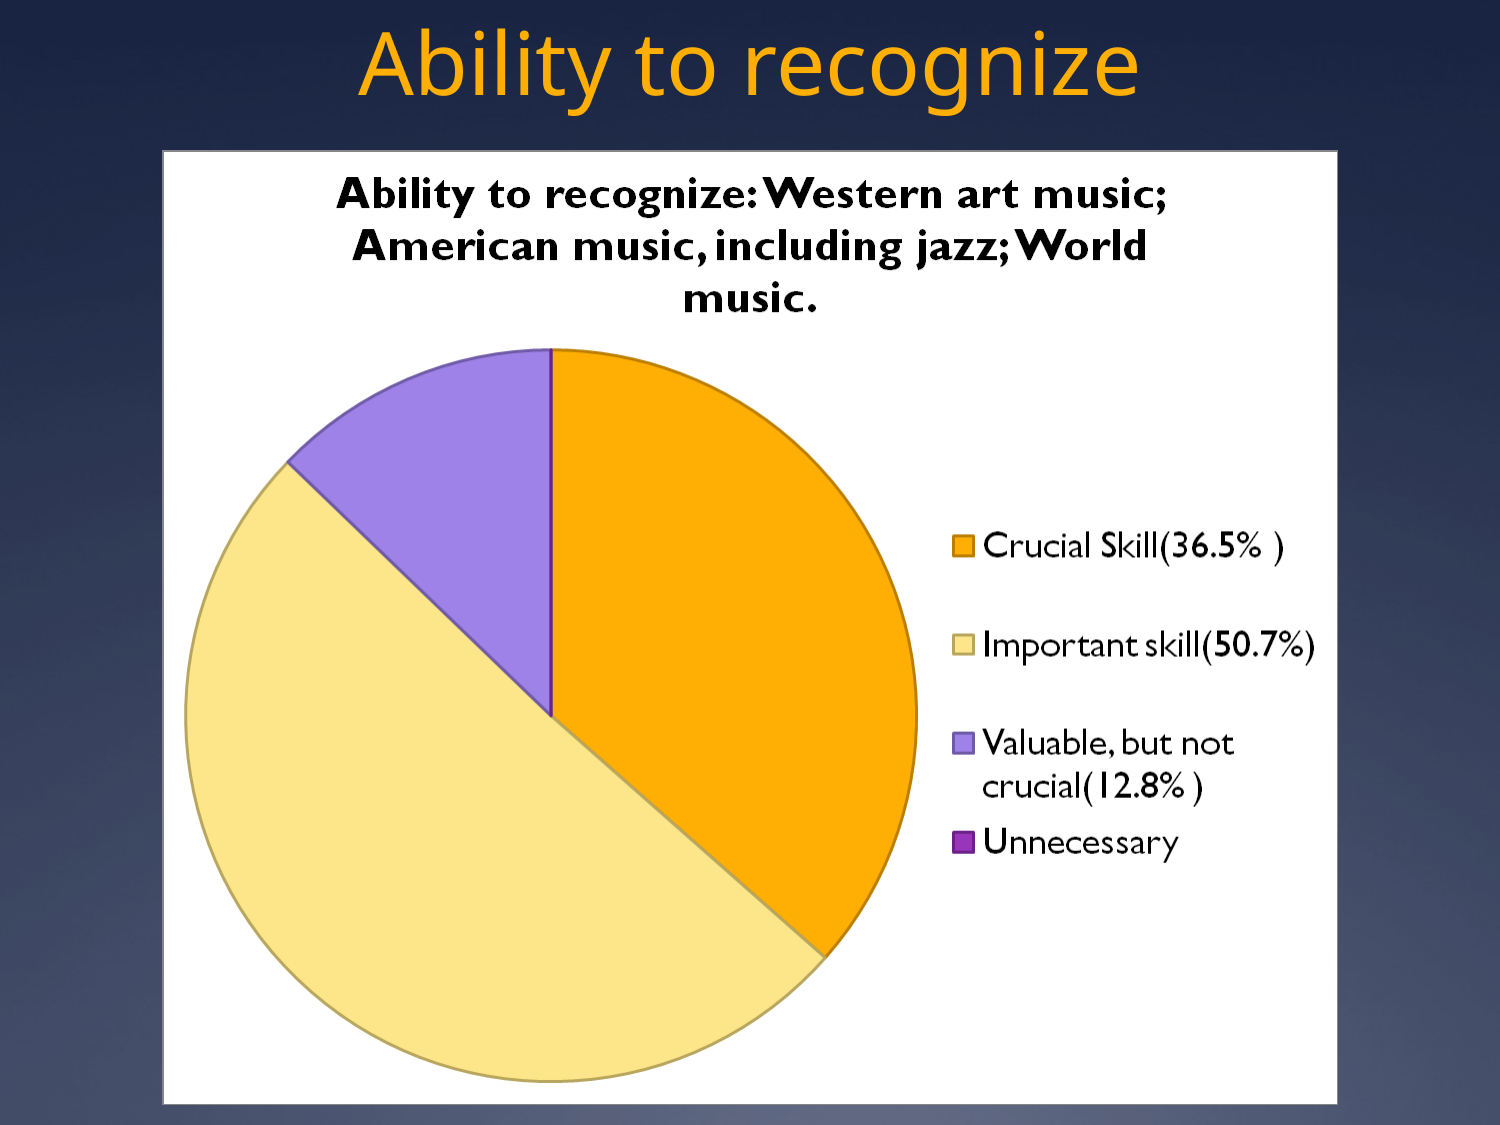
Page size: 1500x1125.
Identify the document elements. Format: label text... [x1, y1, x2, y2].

title Ability to recognize [100, 0, 1400, 127]
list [161, 149, 1339, 1106]
